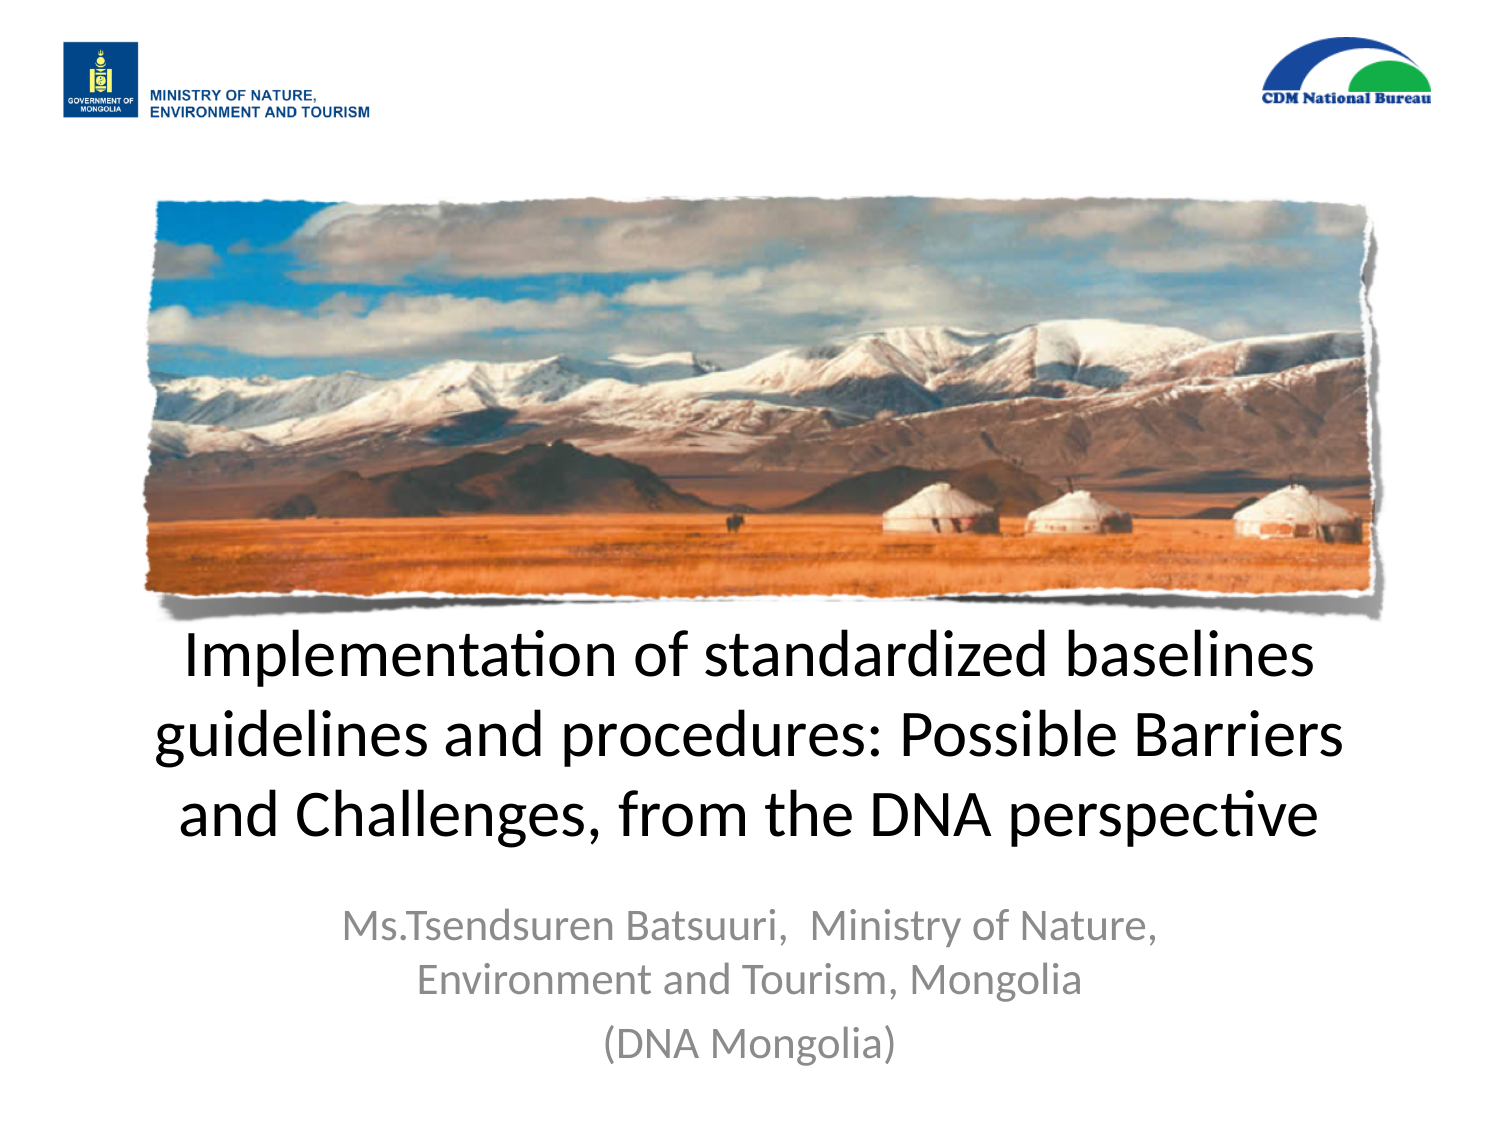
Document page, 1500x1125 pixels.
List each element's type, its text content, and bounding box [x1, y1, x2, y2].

title Implementation of standardized baselines guidelines and procedures: Possible Barriers and Challenges, from the DNA perspective [112, 608, 1388, 851]
picture [51, 34, 463, 138]
subtitle Ms.Tsendsuren Batsuuri, Ministry of Nature, Environment and Tourism, Mongolia (DNA Mongolia) [224, 887, 1276, 1076]
picture [137, 187, 1387, 626]
picture [1262, 37, 1431, 107]
